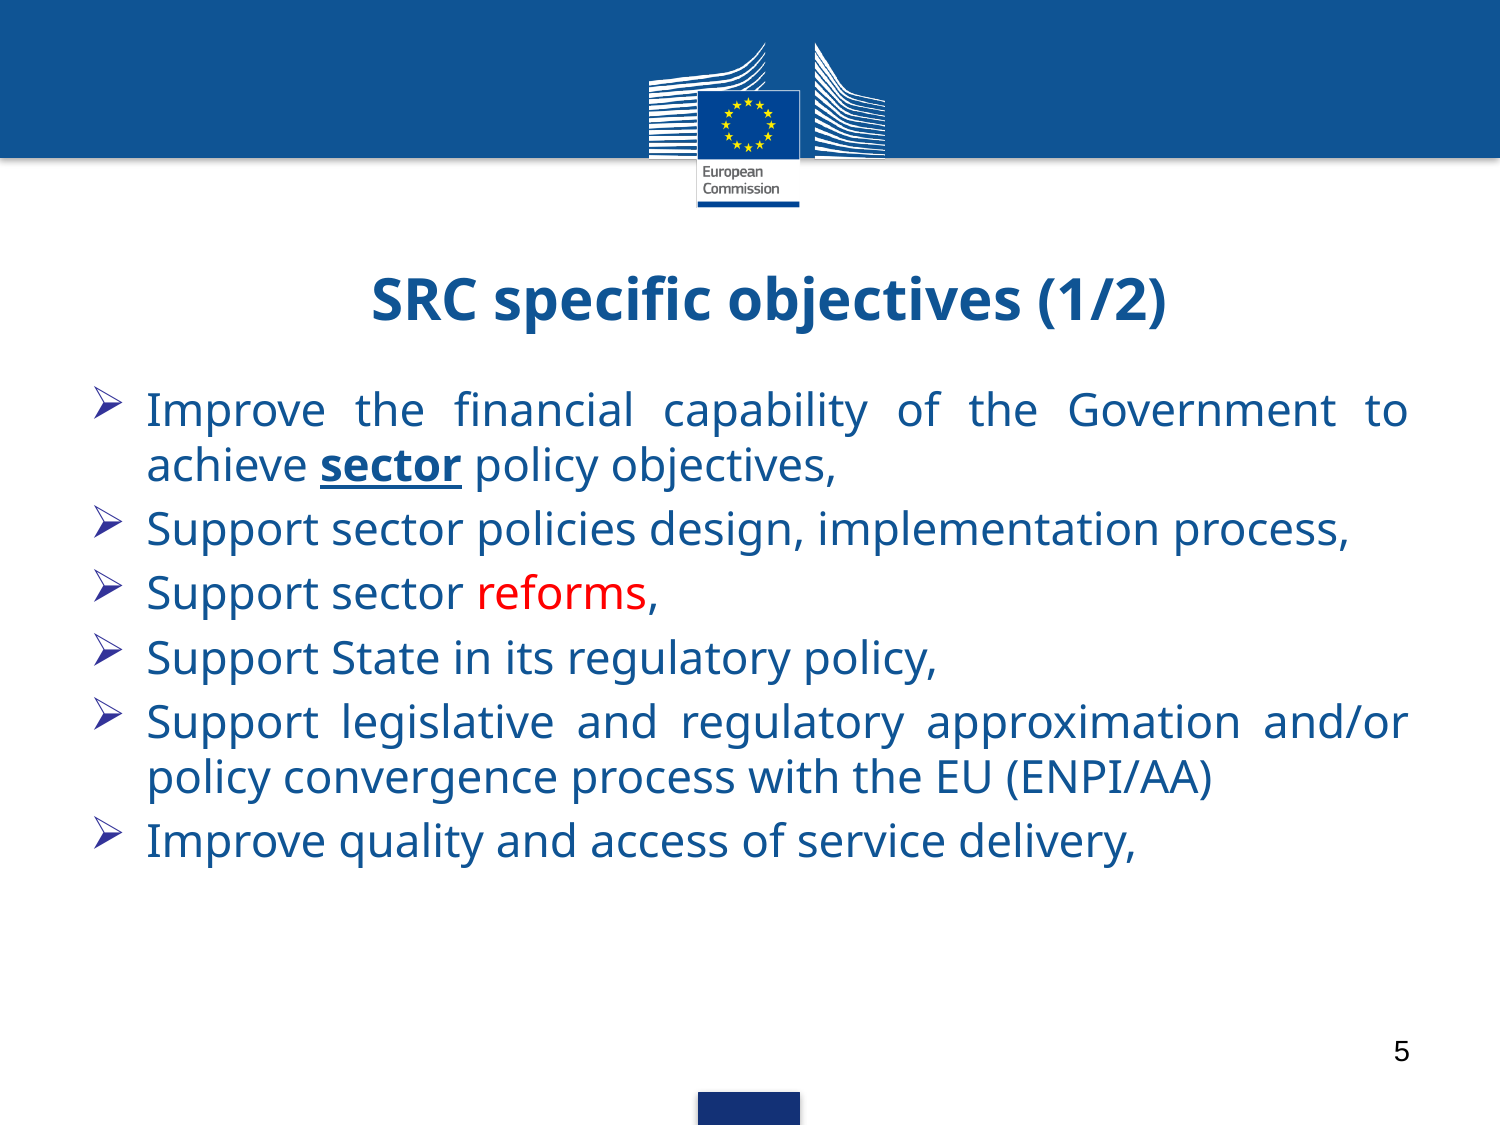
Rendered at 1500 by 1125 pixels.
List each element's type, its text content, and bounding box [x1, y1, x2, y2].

picture [649, 42, 885, 208]
list Improve the financial capability of the Government to achieve sector policy objectives, Support sector policies design, implementation process, Support sector reforms, Support State in its regulatory policy, Support legislative and regulatory approximation and/or policy convergence process with the EU (ENPI/AA) Improve quality and access of service delivery, [74, 373, 1426, 1048]
title SRC specific objectives (1/2) [64, 219, 1416, 374]
slide_number 5 [1074, 1048, 1426, 1103]
